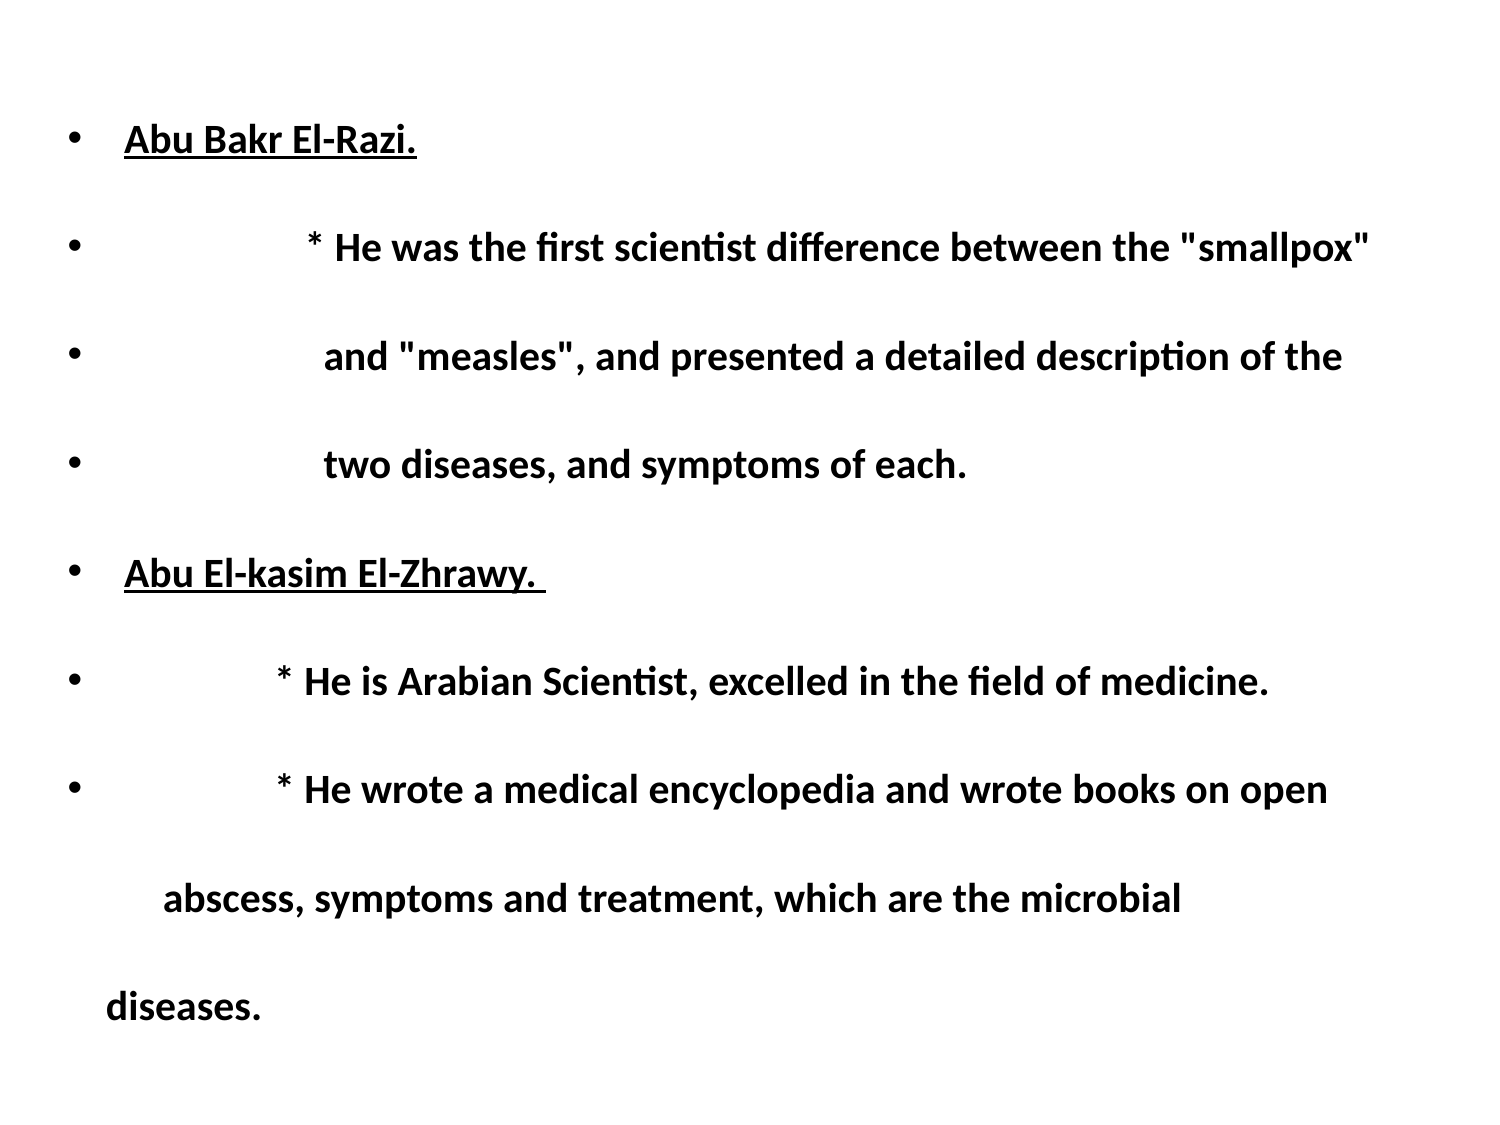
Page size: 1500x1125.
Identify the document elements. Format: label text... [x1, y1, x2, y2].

text_box Abu Bakr El-Razi. * He was the first scientist difference between the "smallpox" and "measles", and presented a detailed description of the two diseases, and symptoms of each. Abu El-kasim El-Zhrawy. * He is Arabian Scientist, excelled in the field of medicine. * He wrote a medical encyclopedia and wrote books on open abscess, symptoms and treatment, which are the microbial diseases. [53, 54, 1435, 771]
